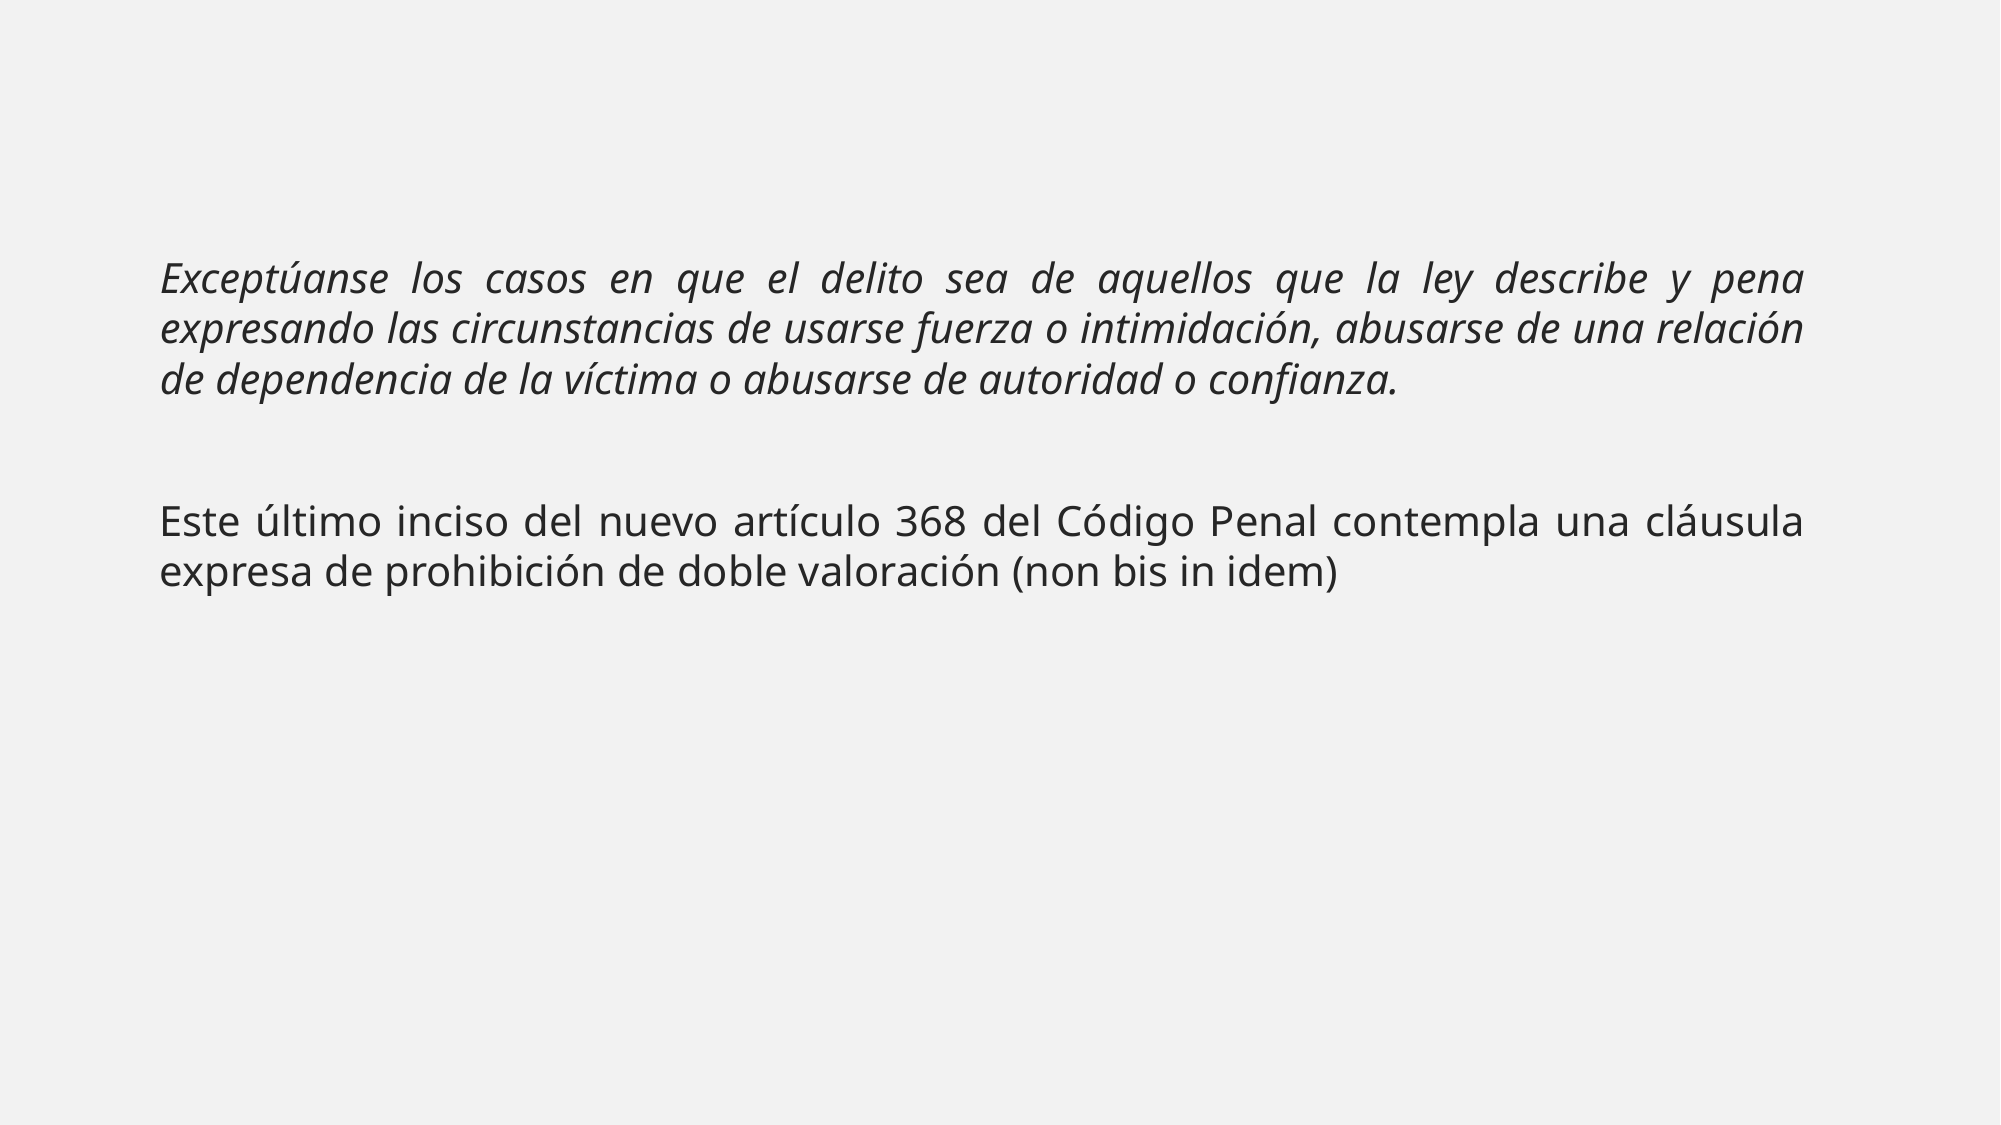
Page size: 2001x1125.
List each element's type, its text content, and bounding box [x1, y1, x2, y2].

list Exceptúanse los casos en que el delito sea de aquellos que la ley describe y pena expresando las circunstancias de usarse fuerza o intimidación, abusarse de una relación de dependencia de la víctima o abusarse de autoridad o confianza. Este último inciso del nuevo artículo 368 del Código Penal contempla una cláusula expresa de prohibición de doble valoración (non bis in idem) [144, 244, 1822, 942]
